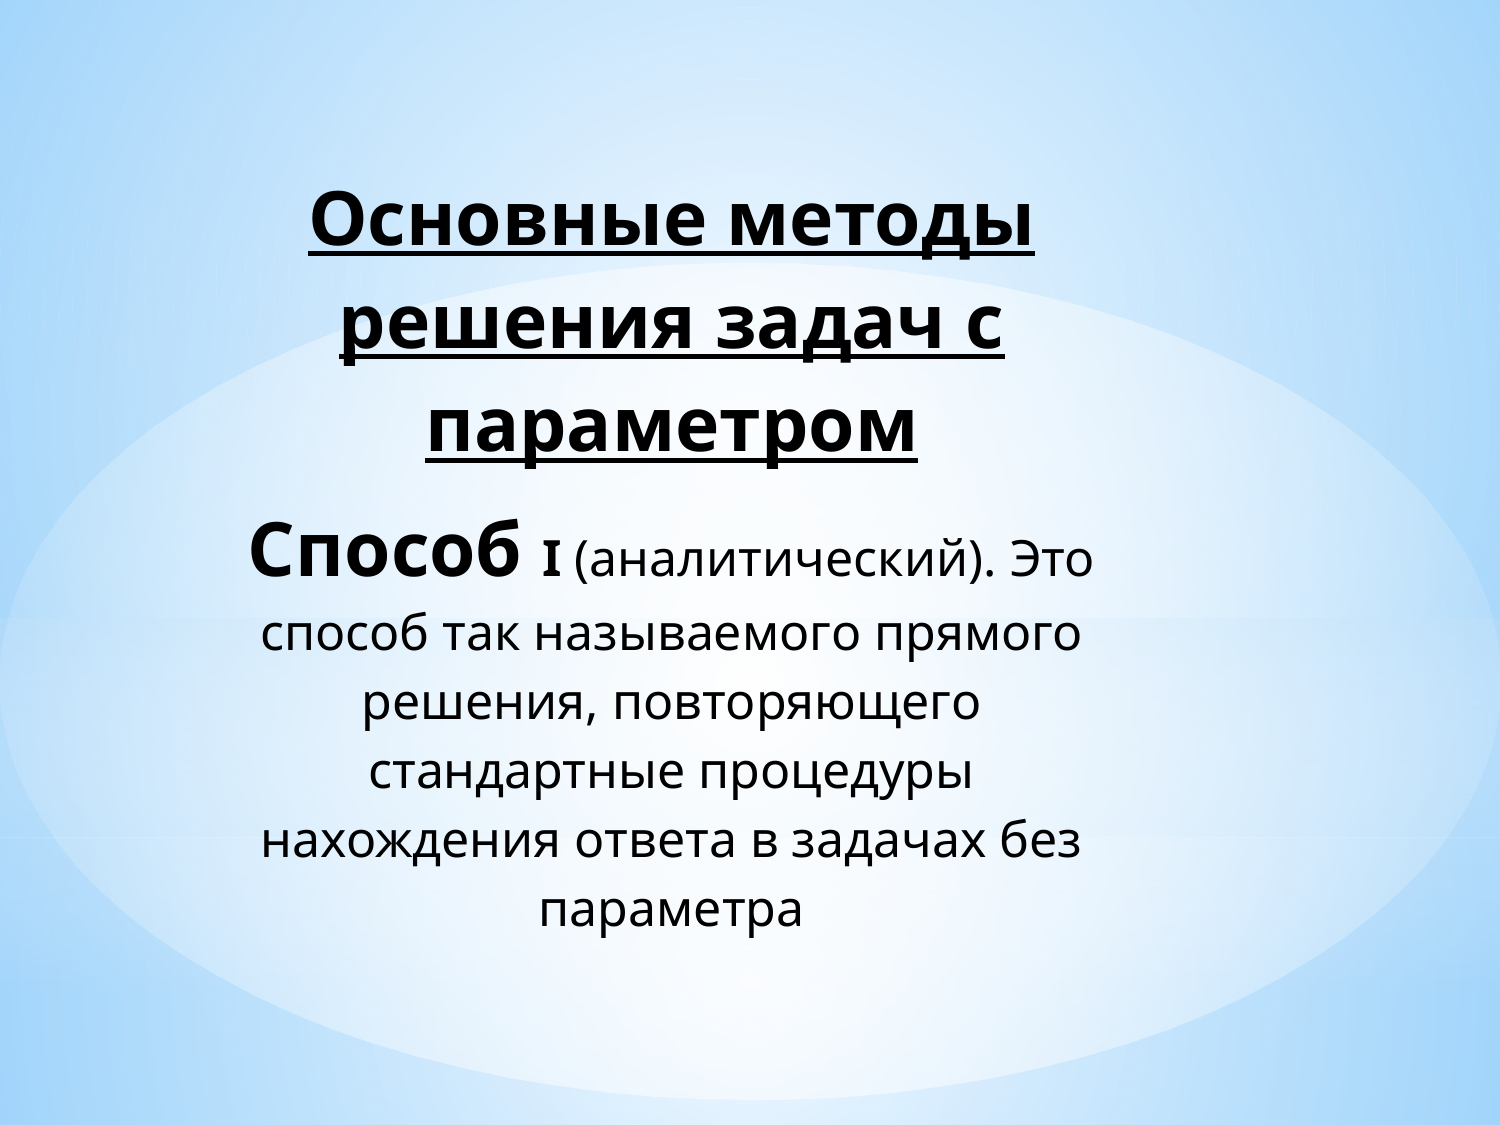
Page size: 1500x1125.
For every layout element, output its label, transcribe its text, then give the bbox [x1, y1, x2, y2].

text_box Основные методы решения задач с параметром Способ I (аналитический). Это способ так называемого прямого решения, повторяющего стандартные процедуры нахождения ответа в задачах без параметра [218, 149, 1125, 944]
